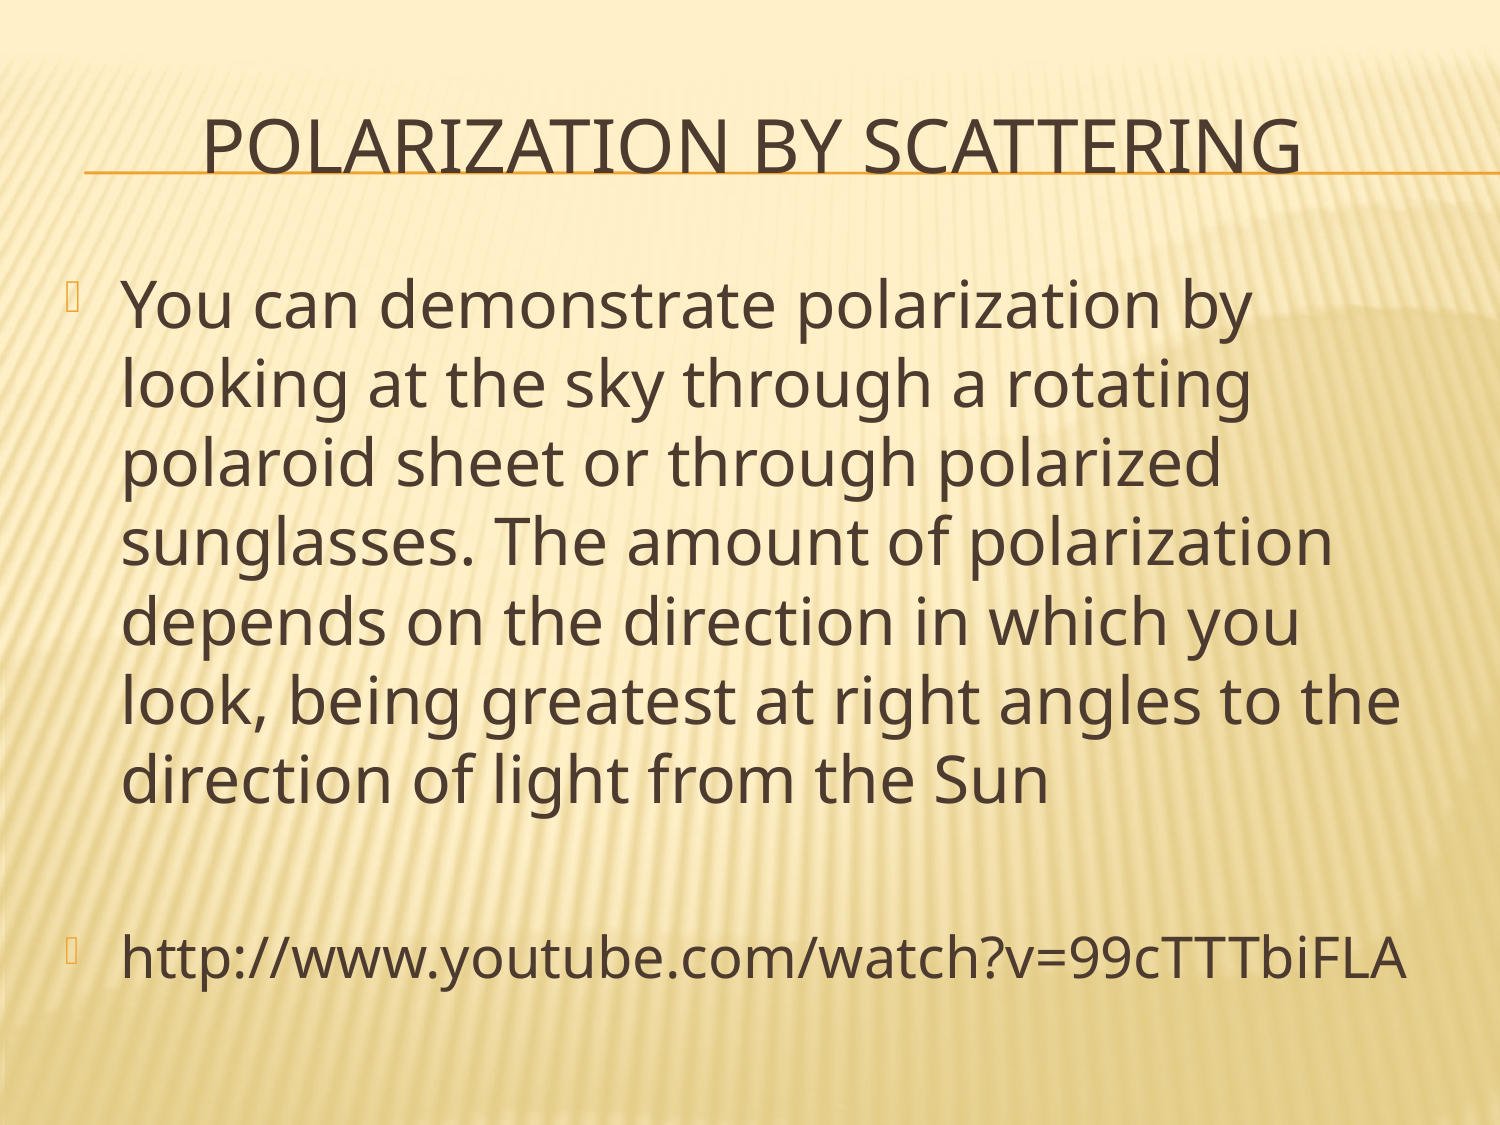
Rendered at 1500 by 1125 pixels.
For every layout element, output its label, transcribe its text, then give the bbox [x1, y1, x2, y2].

list You can demonstrate polarization by looking at the sky through a rotating polaroid sheet or through polarized sunglasses. The amount of polarization depends on the direction in which you look, being greatest at right angles to the direction of light from the Sun http://www.youtube.com/watch?v=99cTTTbiFLA [50, 254, 1475, 998]
title Polarization By Scattering [50, 75, 1475, 213]
